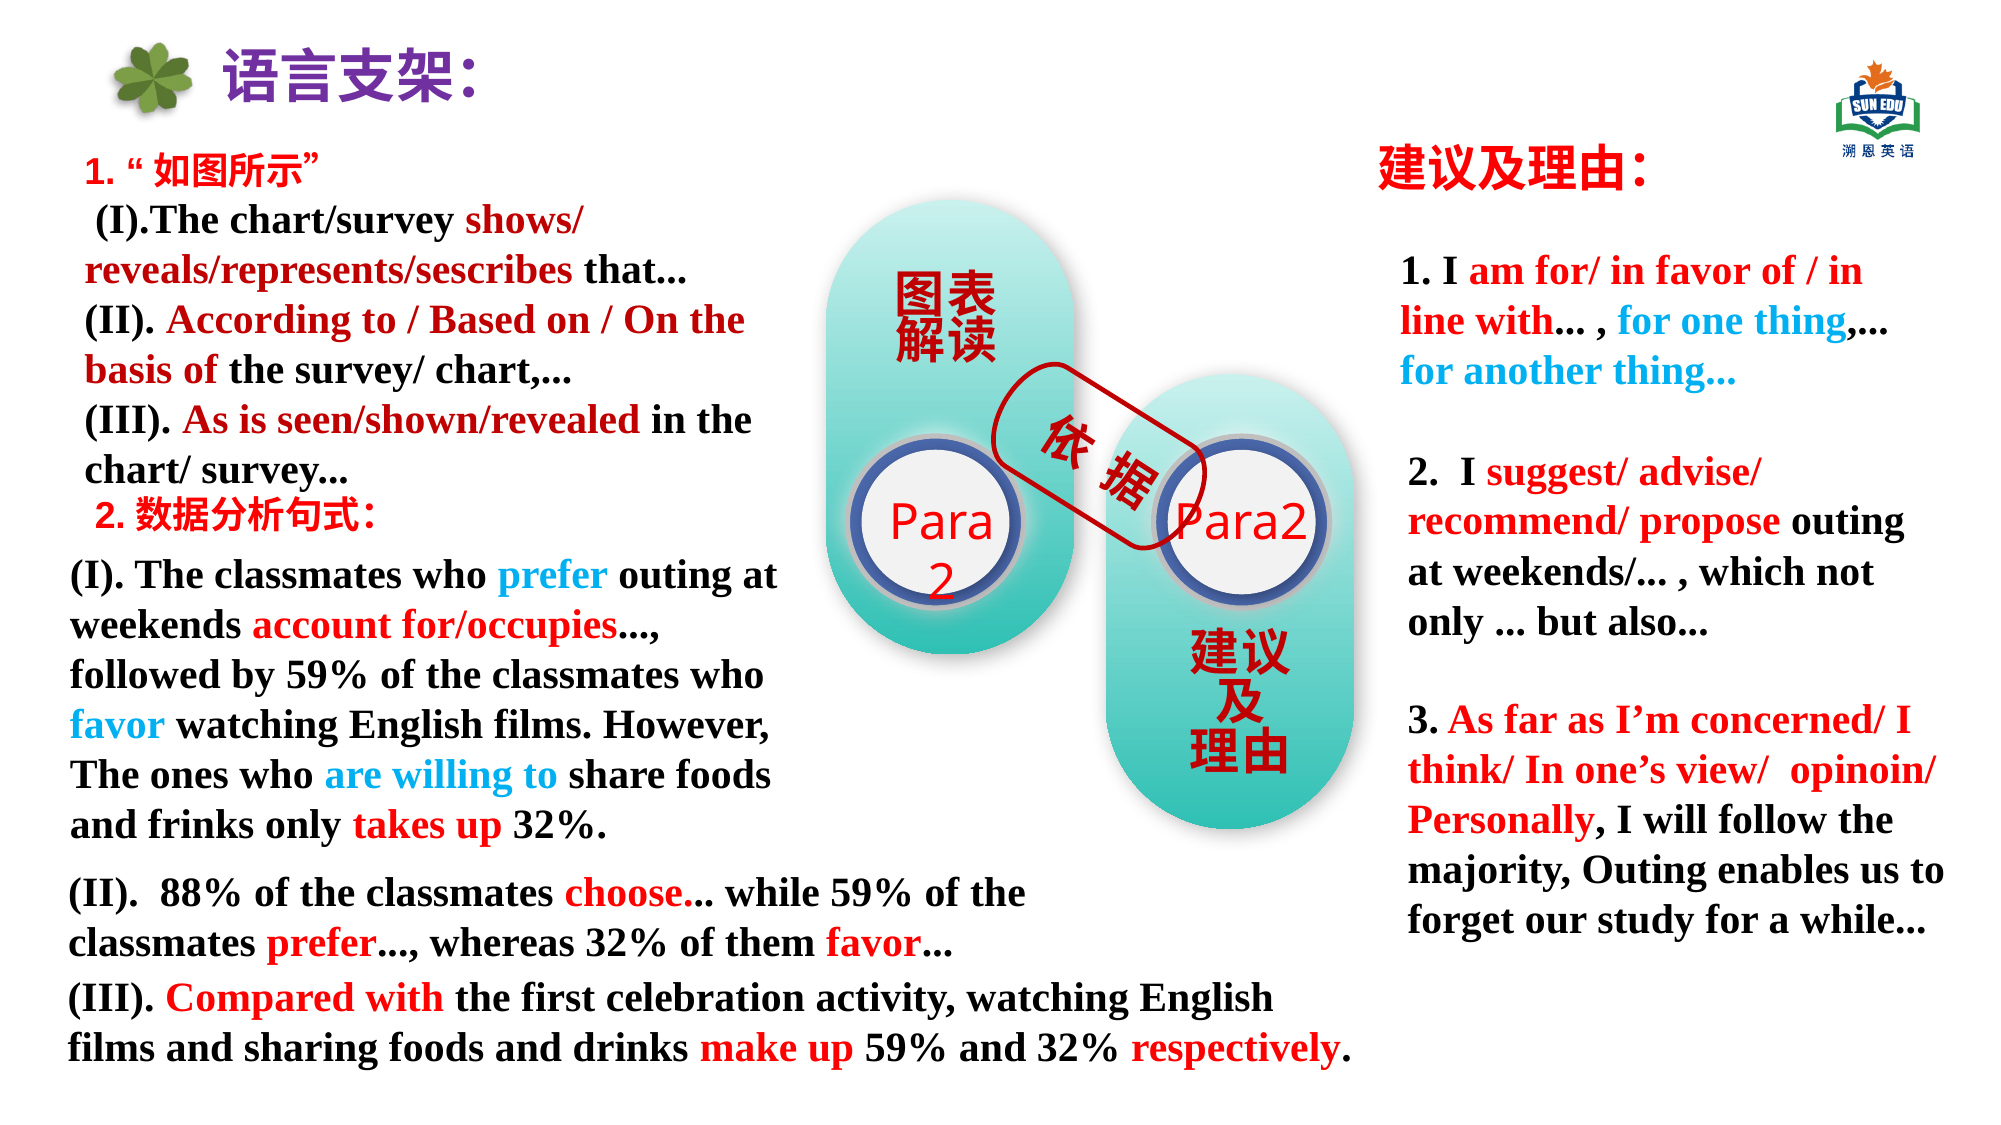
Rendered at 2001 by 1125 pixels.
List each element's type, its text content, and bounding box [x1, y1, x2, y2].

picture [1828, 57, 1929, 163]
text_box 建议及理由： [1363, 128, 1740, 204]
text_box 1. “如图所示” (I).The chart/survey shows/ reveals/represents/sescribes that... (II). According to / Based on / On the basis of the survey/ chart,... (III). As is seen/shown/revealed in the chart/ survey... [69, 139, 813, 496]
text_box 语言支架： [206, 31, 550, 117]
text_box (II). 88% of the classmates choose... while 59% of the classmates prefer..., whereas 32% of them favor... [53, 857, 1093, 962]
text_box (I). The classmates who prefer outing at weekends account for/occupies..., followed by 59% of the classmates who favor watching English films. However, The ones who are willing to share foods and frinks only takes up 32%. [55, 539, 813, 855]
text_box 1. I am for/ in favor of / in line with... , for one thing,... for another thing... [1385, 235, 1931, 400]
text_box (III). Compared with the first celebration activity, watching English films and sharing foods and drinks make up 59% and 32% respectively. [52, 962, 1386, 1078]
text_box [813, 199, 1364, 830]
text_box 2.数据分析句式： [80, 484, 457, 539]
text_box 2. I suggest/ advise/ recommend/ propose outing at weekends/... , which not only ... but also... [1392, 435, 1930, 651]
text_box 3. As far as I’m concerned/ I think/ In one’s view/ opinoin/ Personally, I will follow the majority, Outing enables us to forget our study for a while... [1392, 684, 1972, 950]
picture [97, 23, 206, 128]
